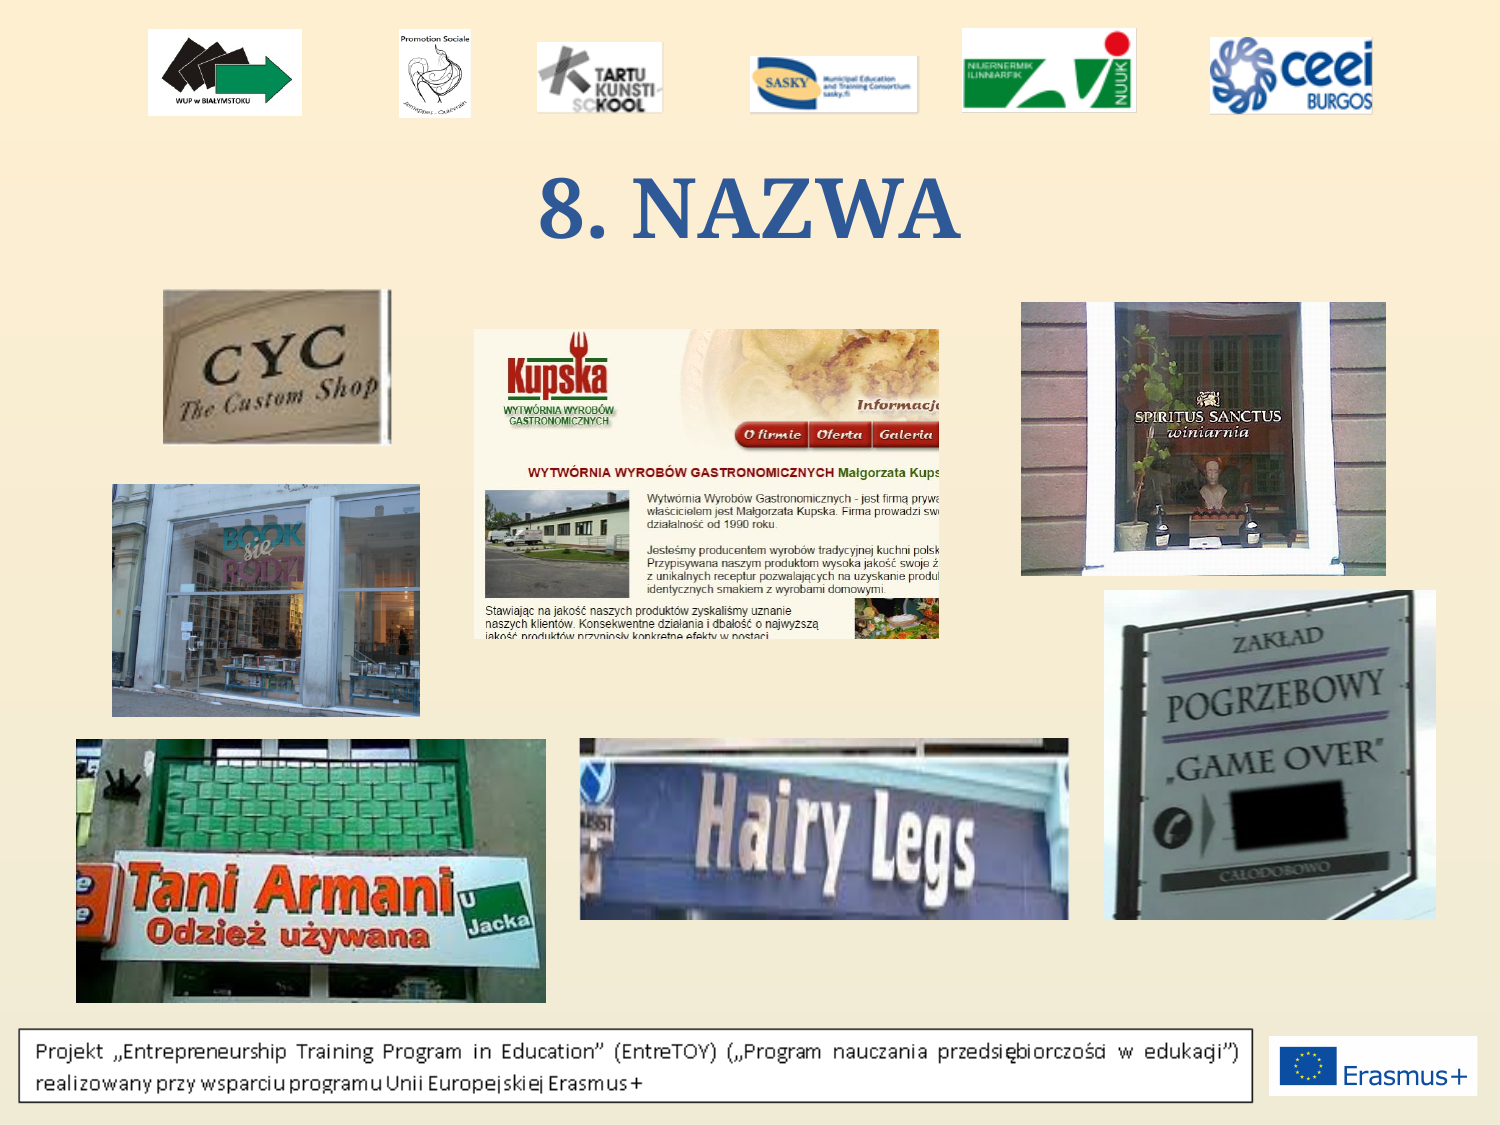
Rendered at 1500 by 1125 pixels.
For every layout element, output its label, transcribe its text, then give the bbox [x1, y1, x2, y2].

picture [111, 483, 420, 717]
picture [1021, 302, 1386, 576]
picture [579, 738, 1070, 921]
picture [76, 739, 546, 1003]
picture [1210, 37, 1374, 116]
picture [1104, 589, 1436, 921]
picture [537, 42, 668, 118]
title 8. NAZWA [75, 125, 1425, 263]
picture [399, 29, 471, 118]
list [159, 280, 392, 447]
picture [962, 28, 1140, 116]
picture [750, 56, 921, 116]
picture [148, 29, 302, 116]
picture [17, 1027, 1255, 1105]
picture [474, 329, 940, 640]
